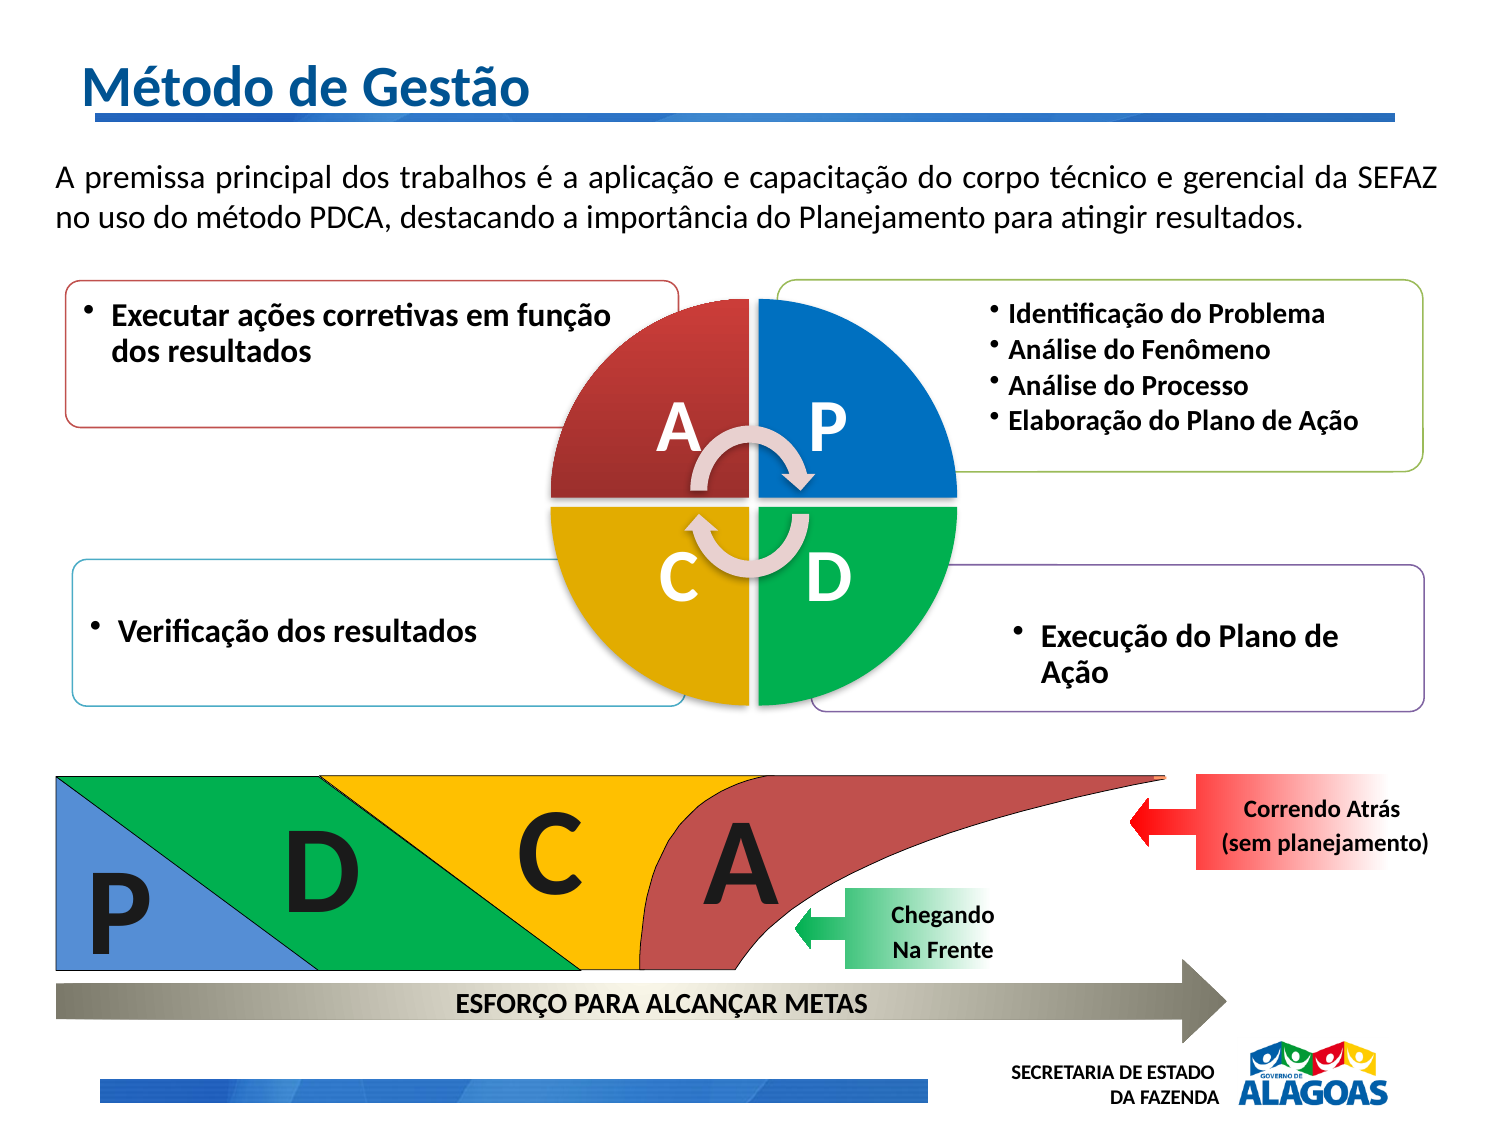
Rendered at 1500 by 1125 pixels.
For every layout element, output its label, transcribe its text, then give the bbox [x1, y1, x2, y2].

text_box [55, 959, 1228, 1044]
text_box [319, 775, 765, 957]
picture [1237, 1037, 1389, 1108]
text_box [4, 266, 1500, 738]
text_box D [281, 787, 361, 938]
text_box [153, 849, 298, 957]
text_box [752, 775, 1165, 920]
text_box Método de Gestão [40, 40, 1425, 197]
picture [100, 1079, 928, 1103]
text_box [639, 802, 768, 957]
text_box [56, 776, 563, 957]
text_box Correndo Atrás (sem planejamento) [1129, 774, 1455, 871]
text_box Chegando Na Frente [795, 888, 1042, 957]
text_box [56, 778, 125, 957]
text_box A premissa principal dos trabalhos é a aplicação e capacitação do corpo técnico e gerencial da SEFAZ no uso do método PDCA, destacando a importância do Planejamento para atingir resultados. [40, 147, 1455, 243]
text_box A [703, 779, 779, 930]
text_box C [517, 769, 584, 920]
text_box P [86, 829, 153, 957]
